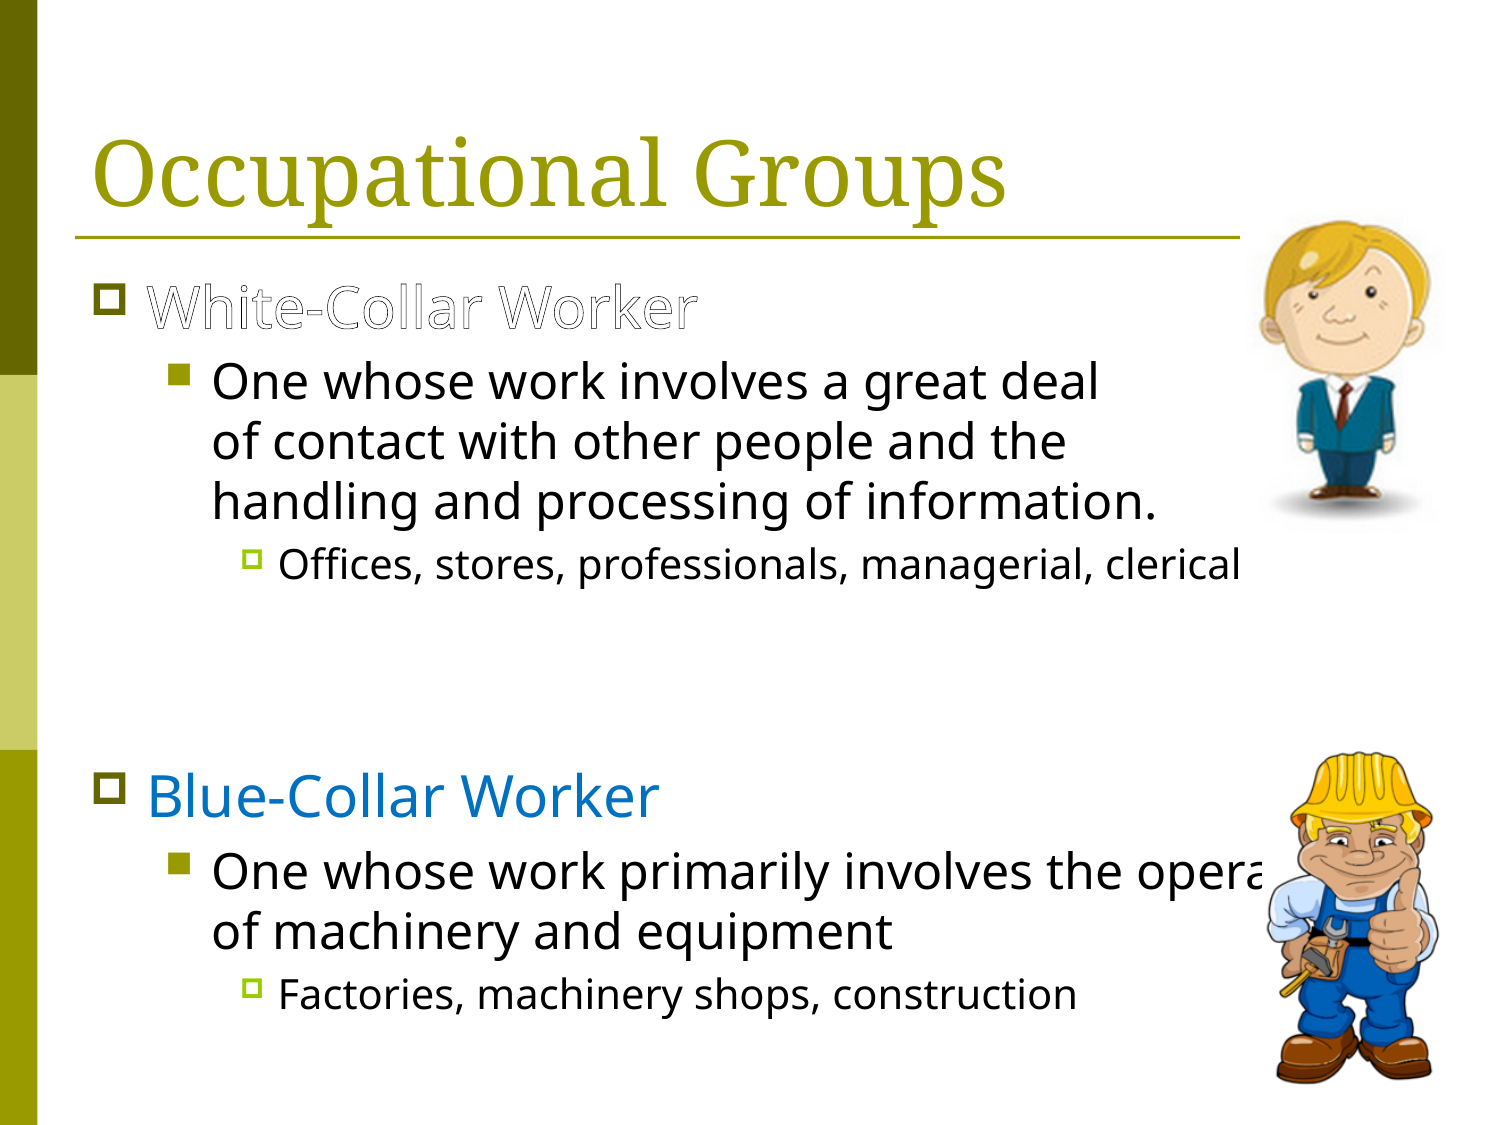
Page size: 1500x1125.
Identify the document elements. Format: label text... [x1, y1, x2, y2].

picture [1240, 191, 1446, 533]
title Occupational Groups [74, 45, 1426, 233]
list White-Collar Worker One whose work involves a great deal of contact with other people and the handling and processing of information. Offices, stores, professionals, managerial, clerical Blue-Collar Worker One whose work primarily involves the operation of machinery and equipment Factories, machinery shops, construction [74, 262, 1426, 1006]
picture [1262, 749, 1446, 1086]
